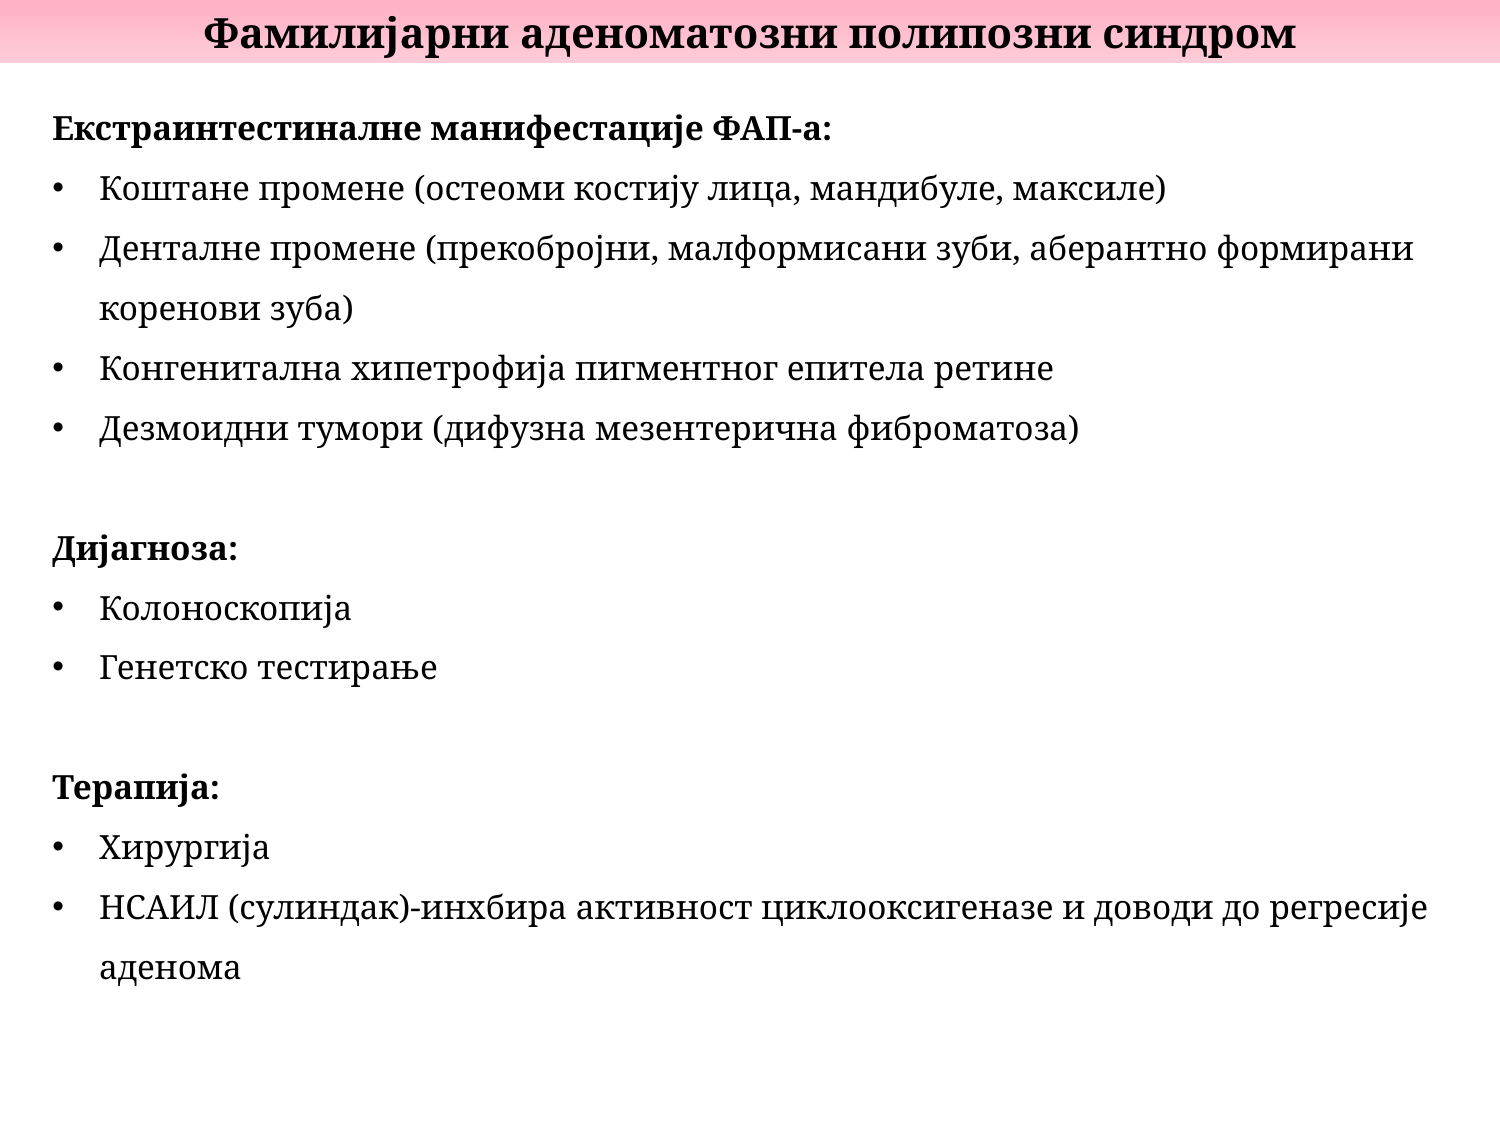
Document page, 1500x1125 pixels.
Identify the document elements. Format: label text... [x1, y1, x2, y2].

text_box Фамилијарни аденоматозни полипозни синдром [0, 0, 1500, 63]
text_box Екстраинтестиналне манифестације ФАП-а: Коштане промене (остеоми костију лица, мандибуле, максиле) Денталне промене (прекобројни, малформисани зуби, аберантно формирани коренови зуба) Конгенитална хипетрофија пигментног епитела ретине Дезмоидни тумори (дифузна мезентерична фиброматоза) Дијагноза: Колоноскопија Генетско тестирање Терапија: Хирургија НСАИЛ (сулиндак)-инхбира активност циклооксигеназе и доводи до регресије аденома [37, 80, 1475, 1054]
